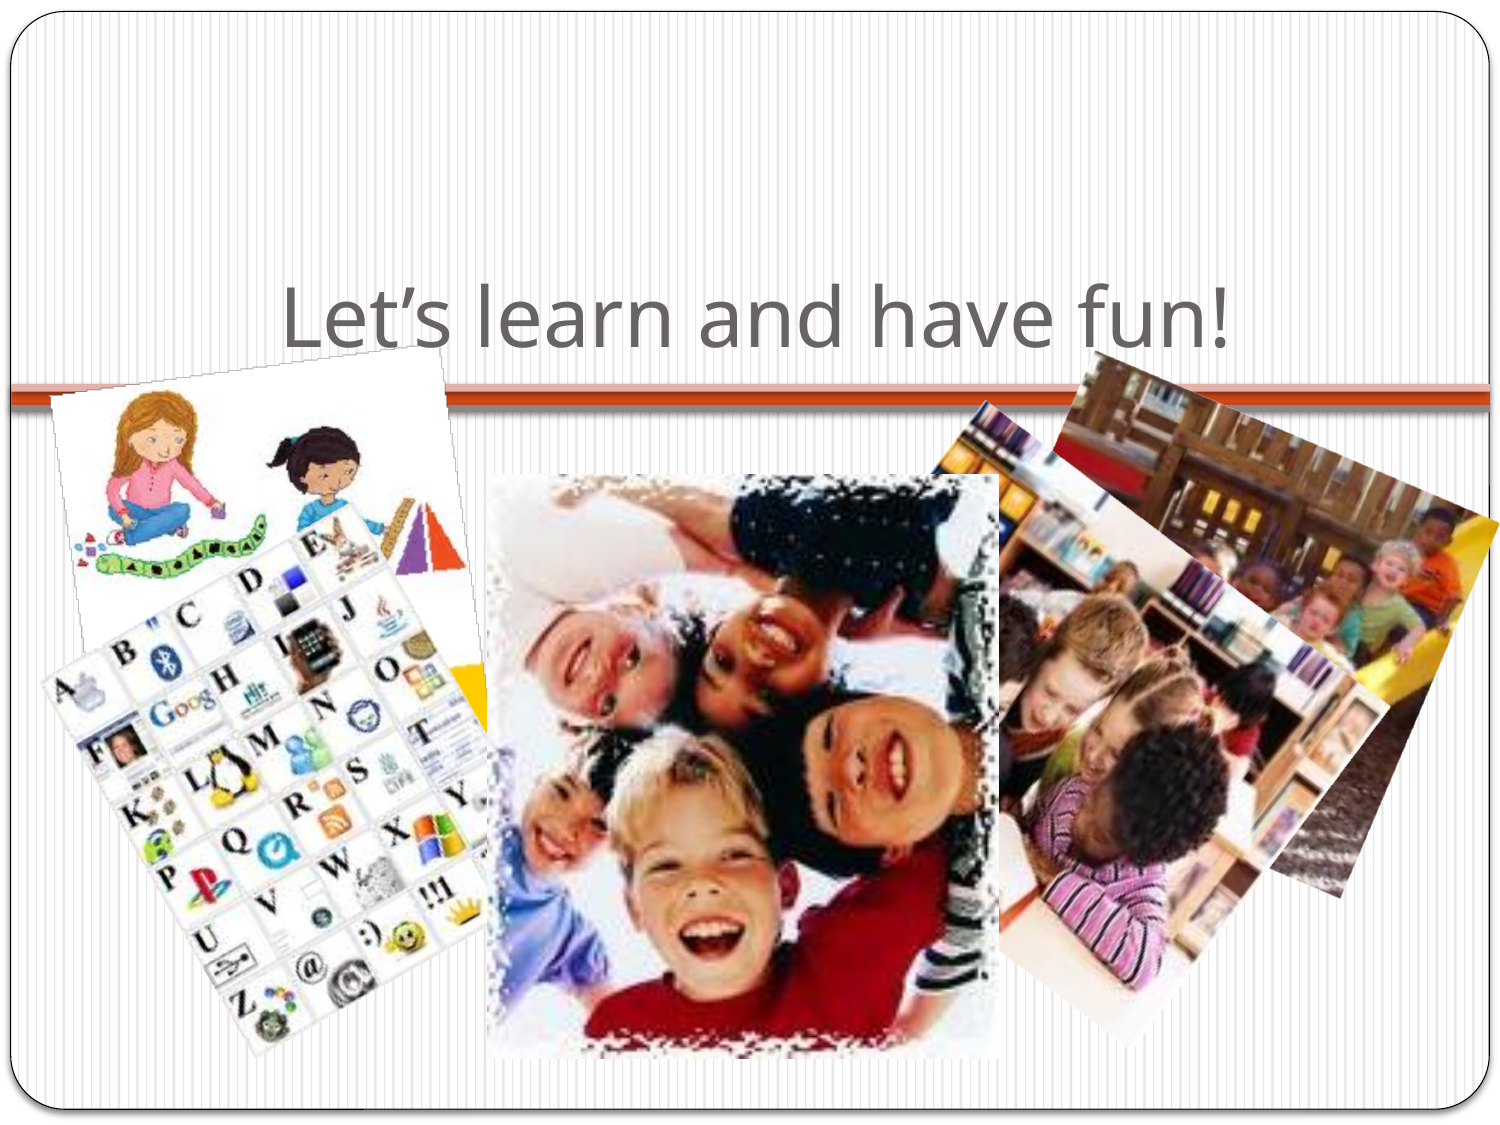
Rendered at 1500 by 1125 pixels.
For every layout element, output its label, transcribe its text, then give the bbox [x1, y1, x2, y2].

picture [40, 368, 1499, 1059]
title Let’s learn and have fun! [118, 156, 1394, 380]
